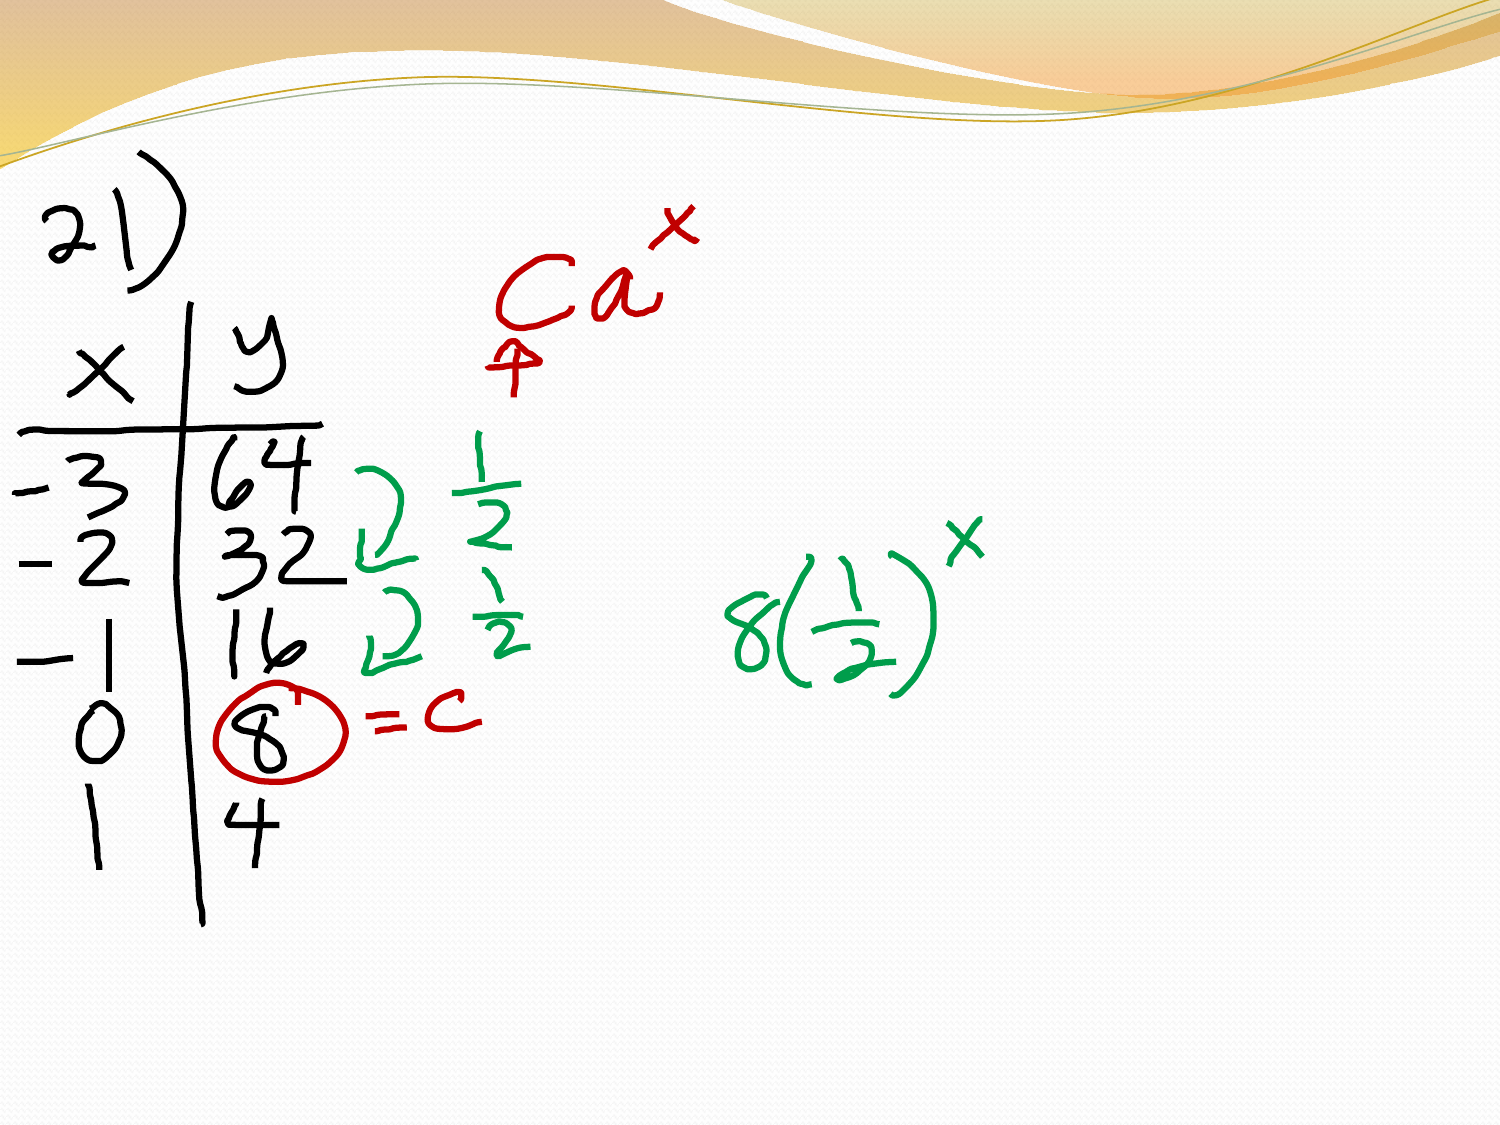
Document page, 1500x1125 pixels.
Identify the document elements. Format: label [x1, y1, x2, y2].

text_box [18, 428, 182, 436]
text_box [16, 657, 74, 663]
text_box [486, 340, 541, 369]
text_box [426, 691, 482, 730]
text_box [481, 569, 504, 603]
text_box [355, 467, 402, 543]
text_box [78, 350, 99, 369]
text_box [779, 556, 813, 687]
text_box [77, 702, 123, 762]
text_box [477, 430, 483, 482]
text_box [472, 614, 524, 618]
text_box [302, 458, 312, 464]
text_box [231, 609, 237, 678]
text_box [254, 798, 264, 869]
text_box [175, 301, 204, 926]
text_box [649, 205, 695, 250]
text_box [194, 423, 323, 430]
text_box [214, 681, 347, 783]
text_box [666, 208, 679, 225]
text_box [263, 440, 298, 466]
text_box [675, 221, 699, 242]
text_box [217, 529, 265, 599]
text_box [486, 620, 531, 657]
text_box [99, 370, 134, 402]
text_box [14, 486, 49, 495]
text_box [127, 151, 185, 292]
text_box [451, 482, 522, 494]
text_box [967, 541, 984, 558]
text_box [44, 207, 96, 262]
text_box [469, 501, 512, 549]
text_box [262, 815, 280, 826]
text_box [66, 455, 126, 519]
text_box [263, 607, 305, 674]
text_box [365, 713, 400, 717]
text_box [835, 640, 891, 681]
text_box [498, 256, 573, 329]
text_box [811, 621, 880, 633]
text_box [946, 522, 964, 540]
text_box [890, 552, 935, 697]
text_box [839, 558, 860, 612]
text_box [87, 783, 101, 870]
text_box [280, 528, 347, 582]
text_box [382, 588, 419, 649]
text_box [233, 317, 284, 393]
text_box [293, 436, 305, 513]
text_box [593, 269, 661, 320]
text_box [68, 346, 125, 396]
text_box [226, 802, 259, 826]
text_box [374, 726, 407, 732]
text_box [512, 367, 517, 398]
text_box [357, 528, 417, 571]
text_box [113, 188, 129, 267]
text_box [79, 531, 130, 584]
text_box [726, 593, 781, 671]
text_box [213, 436, 252, 509]
text_box [947, 518, 983, 567]
text_box [363, 635, 423, 674]
